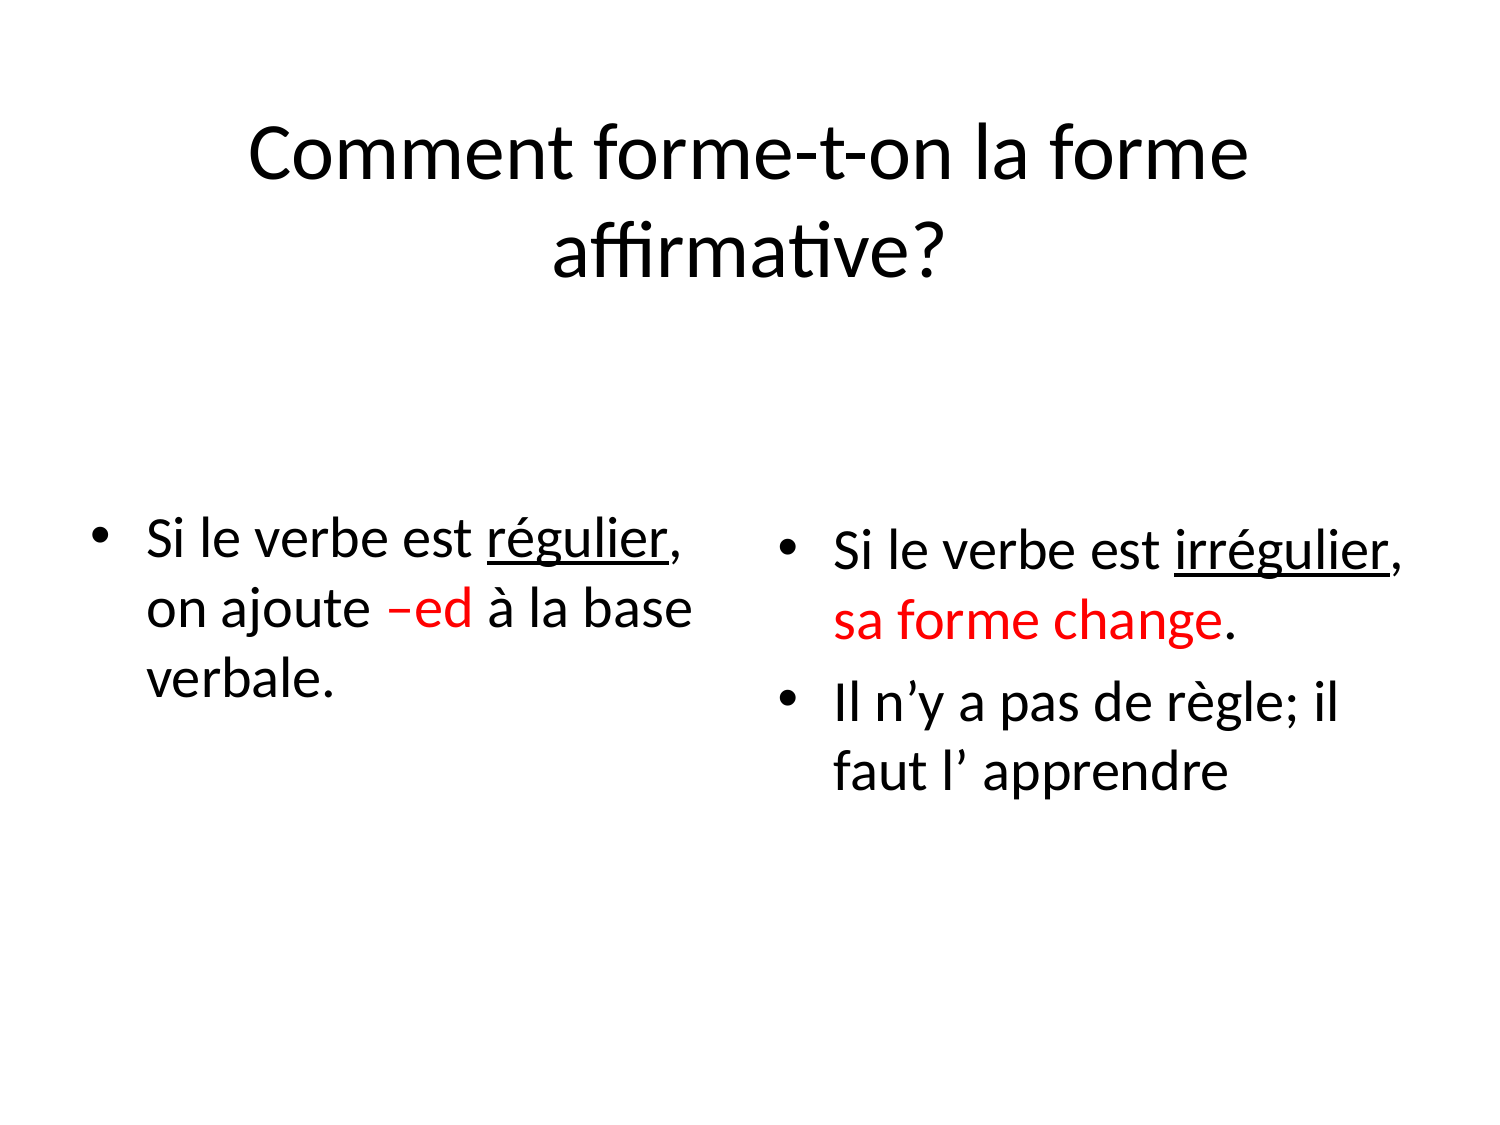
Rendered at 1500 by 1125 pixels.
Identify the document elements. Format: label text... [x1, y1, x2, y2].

list Si le verbe est irrégulier, sa forme change. Il n’y a pas de règle; il faut l’ apprendre [762, 503, 1425, 1005]
title Comment forme-t-on la forme affirmative? [75, 90, 1425, 303]
list Si le verbe est régulier, on ajoute –ed à la base verbale. [75, 491, 738, 1005]
